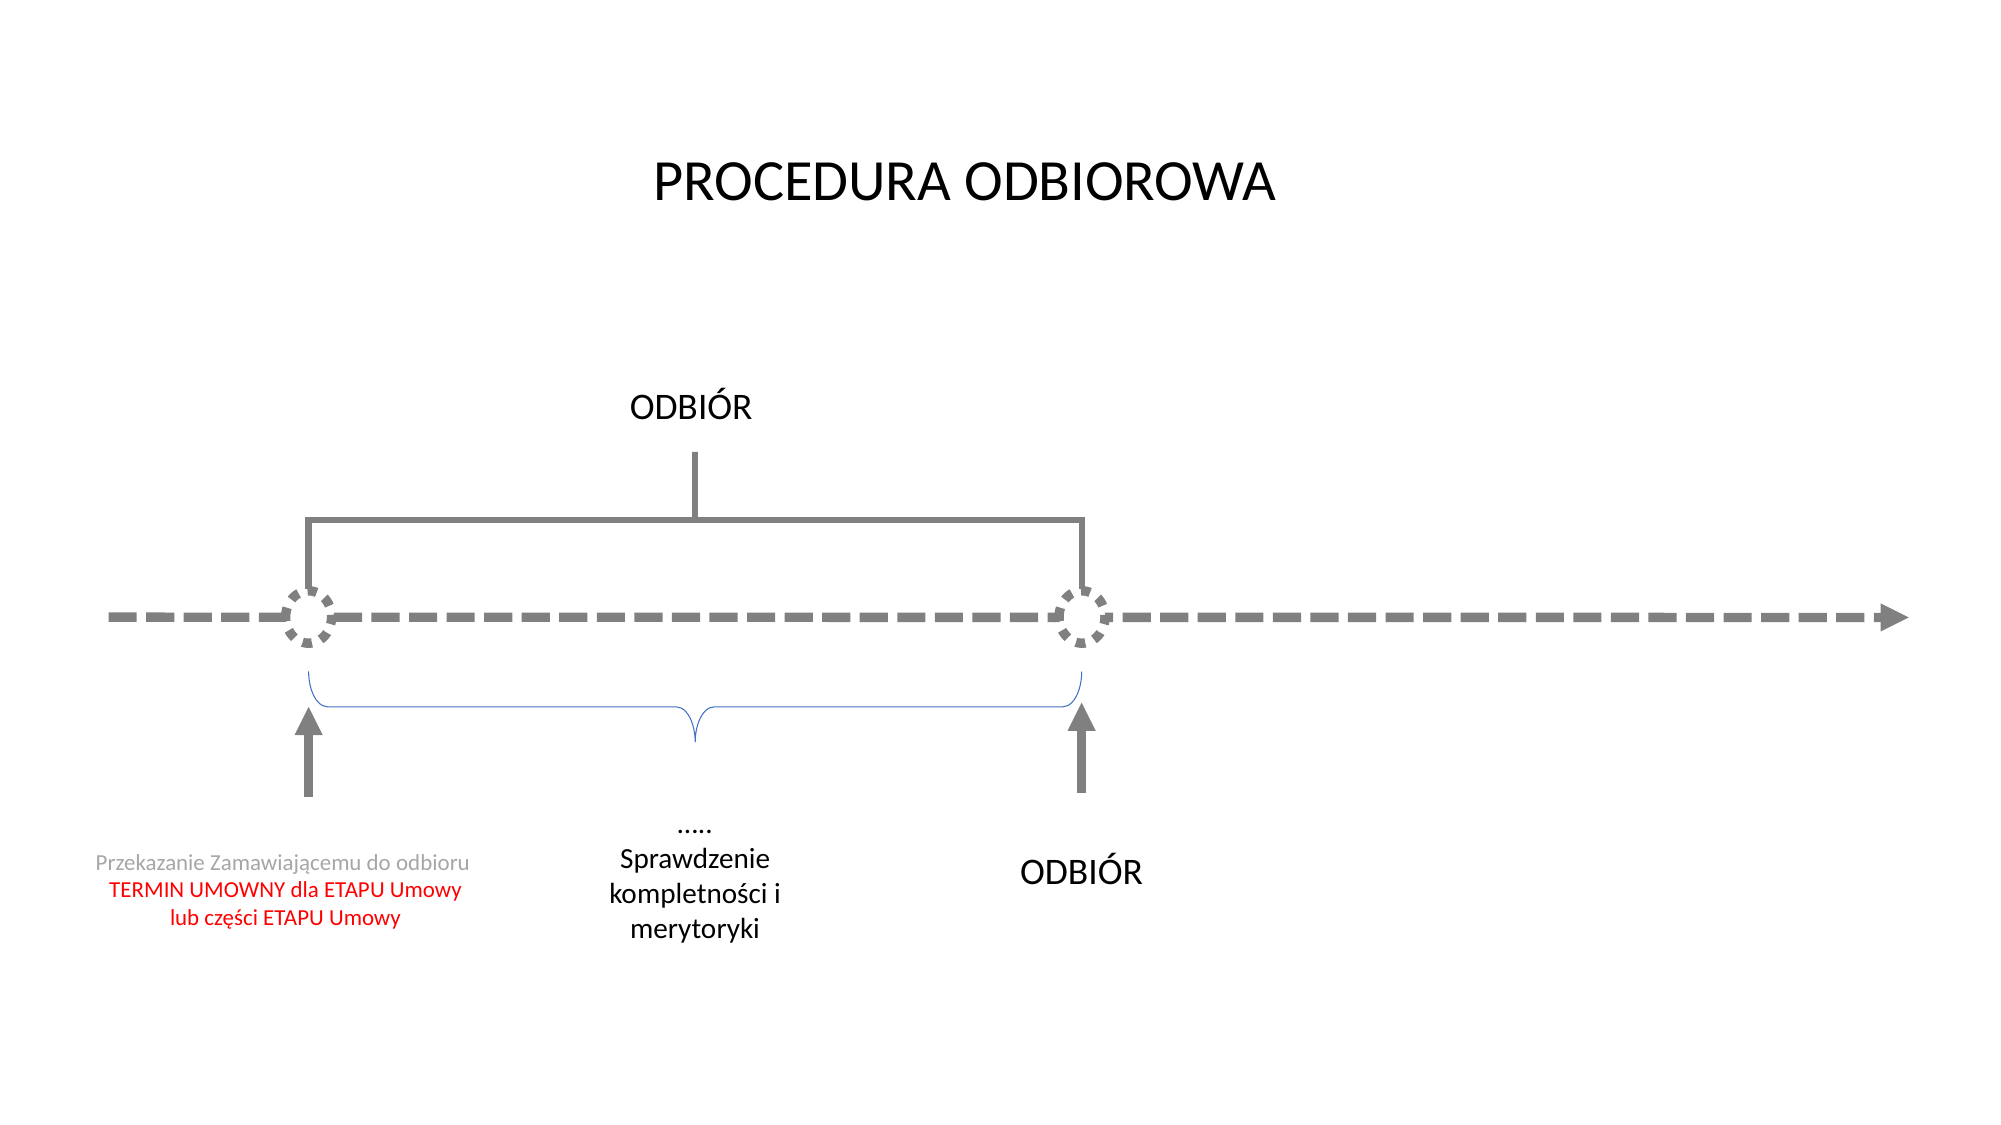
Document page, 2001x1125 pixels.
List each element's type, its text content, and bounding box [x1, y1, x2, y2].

text_box [1059, 618, 1105, 644]
text_box [308, 451, 1082, 589]
text_box [1059, 590, 1105, 617]
text_box PROCEDURA ODBIOROWA [544, 134, 1386, 220]
text_box [285, 618, 332, 644]
text_box ODBIÓR [1005, 839, 1159, 900]
text_box ODBIÓR [614, 374, 777, 435]
text_box Przekazanie Zamawiającemu do odbioru TERMIN UMOWNY dla ETAPU Umowy lub części ETAPU Umowy [80, 840, 491, 938]
text_box [308, 671, 1083, 743]
text_box [285, 590, 332, 617]
text_box ….. Sprawdzenie kompletności i merytoryki [568, 797, 823, 952]
